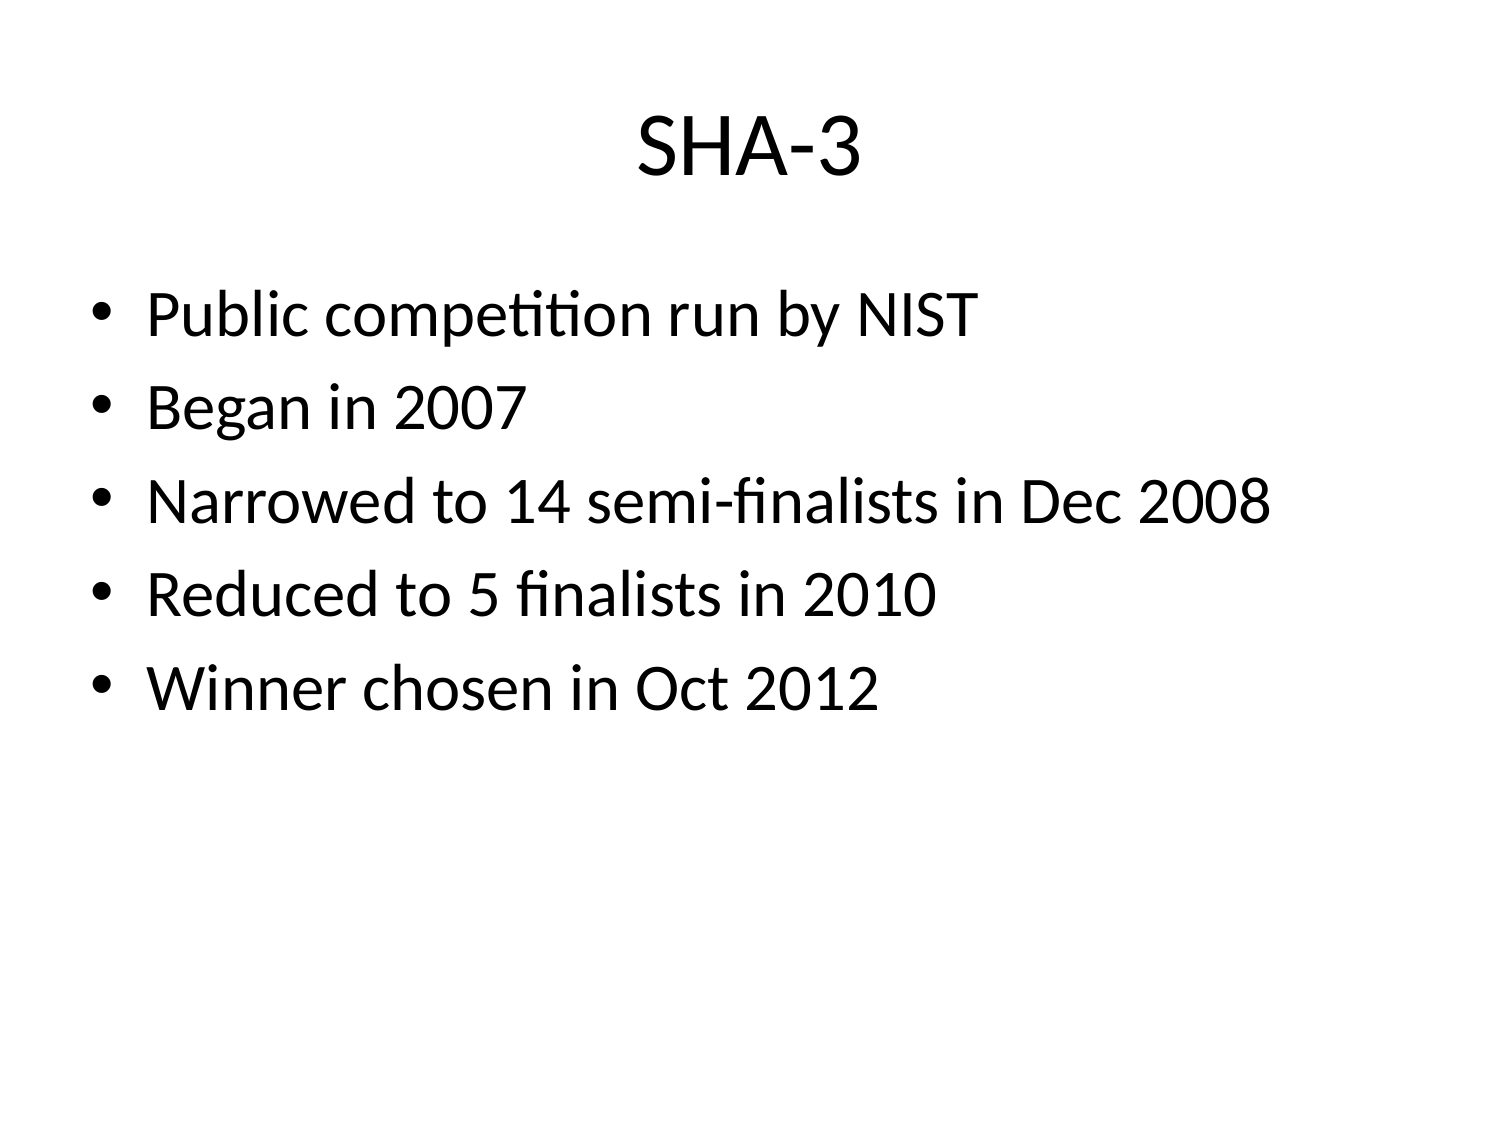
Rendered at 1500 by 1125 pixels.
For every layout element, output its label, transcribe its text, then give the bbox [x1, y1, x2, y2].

list Public competition run by NIST Began in 2007 Narrowed to 14 semi-finalists in Dec 2008 Reduced to 5 finalists in 2010 Winner chosen in Oct 2012 [75, 262, 1425, 1005]
title SHA-3 [75, 45, 1425, 233]
